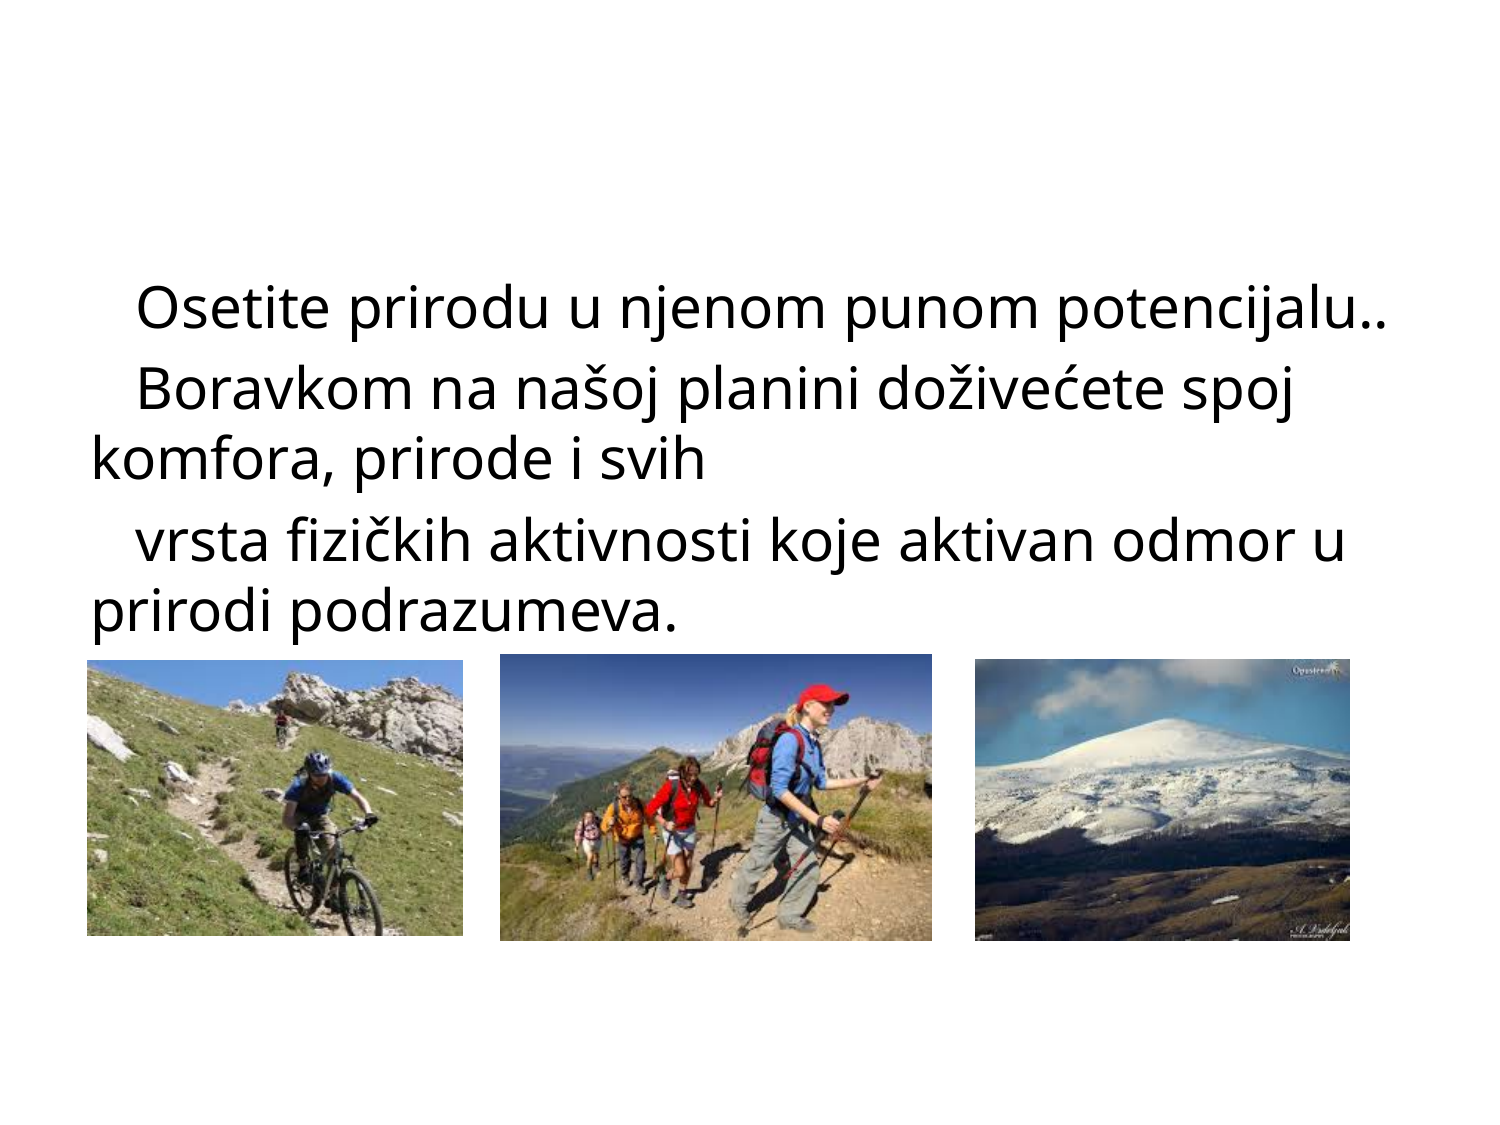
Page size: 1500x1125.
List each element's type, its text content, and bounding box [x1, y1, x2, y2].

list Osetite prirodu u njenom punom potencijalu.. Boravkom na našoj planini doživećete spoj komfora, prirode i svih vrsta fizičkih aktivnosti koje aktivan odmor u prirodi podrazumeva. [75, 262, 1425, 1005]
picture [87, 659, 463, 936]
picture [974, 659, 1351, 941]
picture [499, 654, 932, 941]
